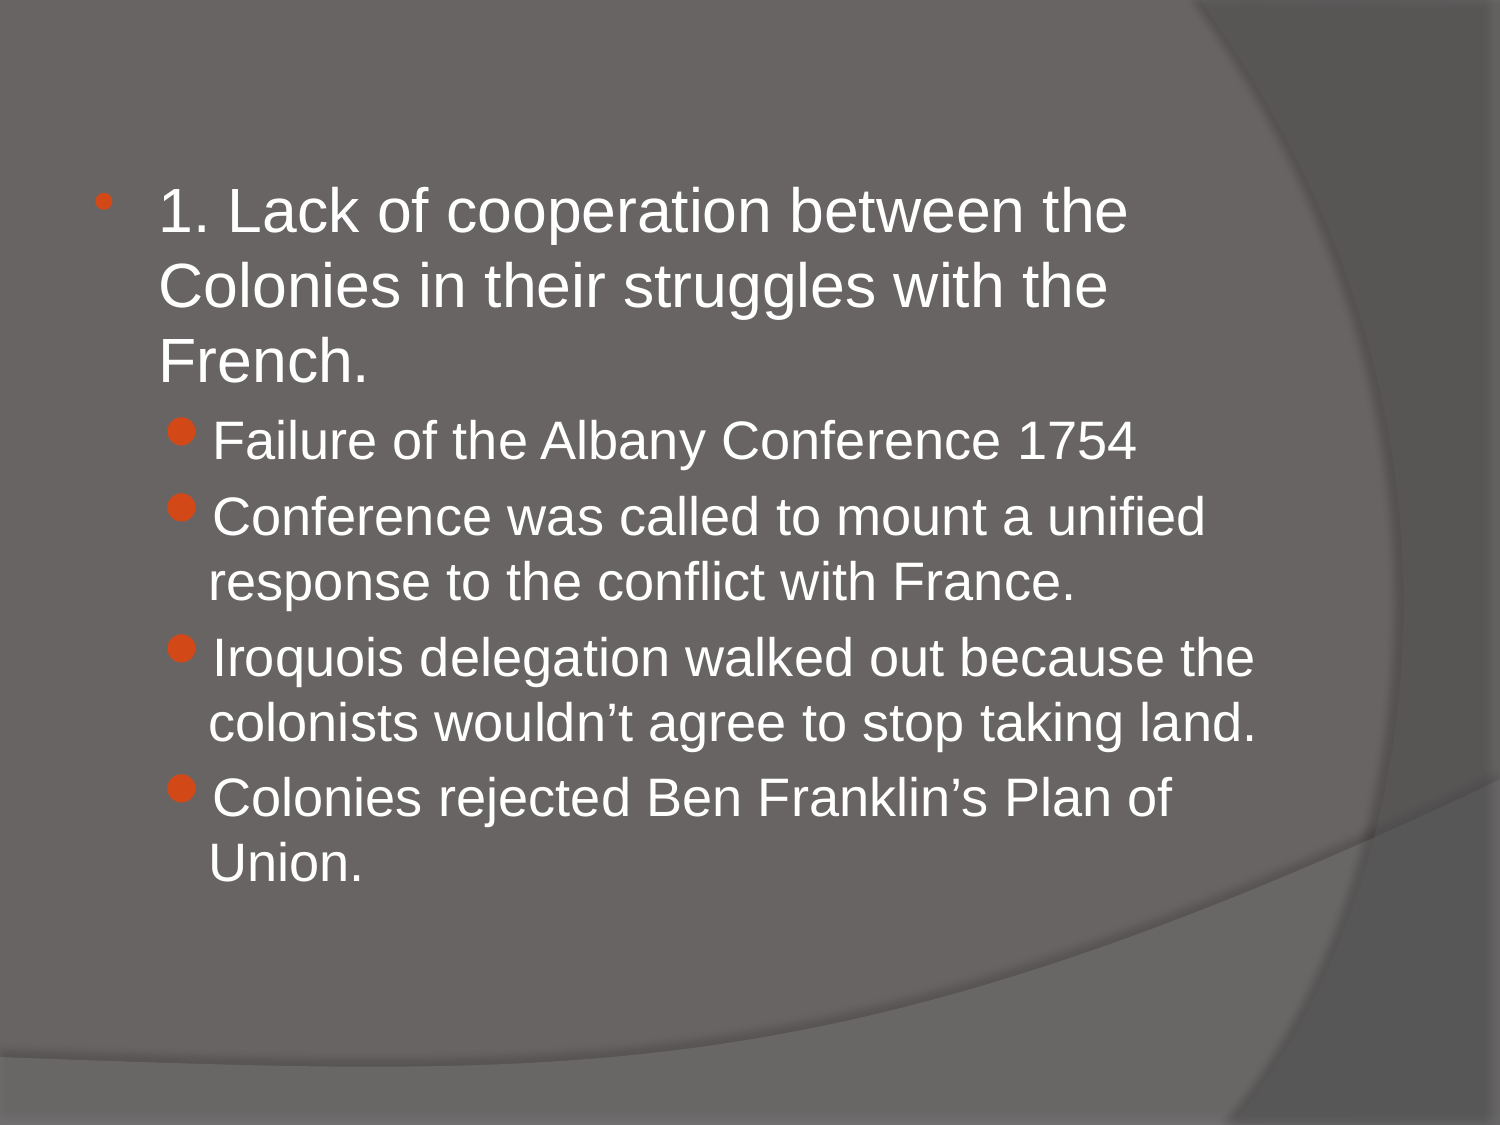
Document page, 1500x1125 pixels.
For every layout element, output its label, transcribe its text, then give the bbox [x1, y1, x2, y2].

list 1. Lack of cooperation between the Colonies in their struggles with the French. Failure of the Albany Conference 1754 Conference was called to mount a unified response to the conflict with France. Iroquois delegation walked out because the colonists wouldn’t agree to stop taking land. Colonies rejected Ben Franklin’s Plan of Union. [75, 162, 1300, 1005]
